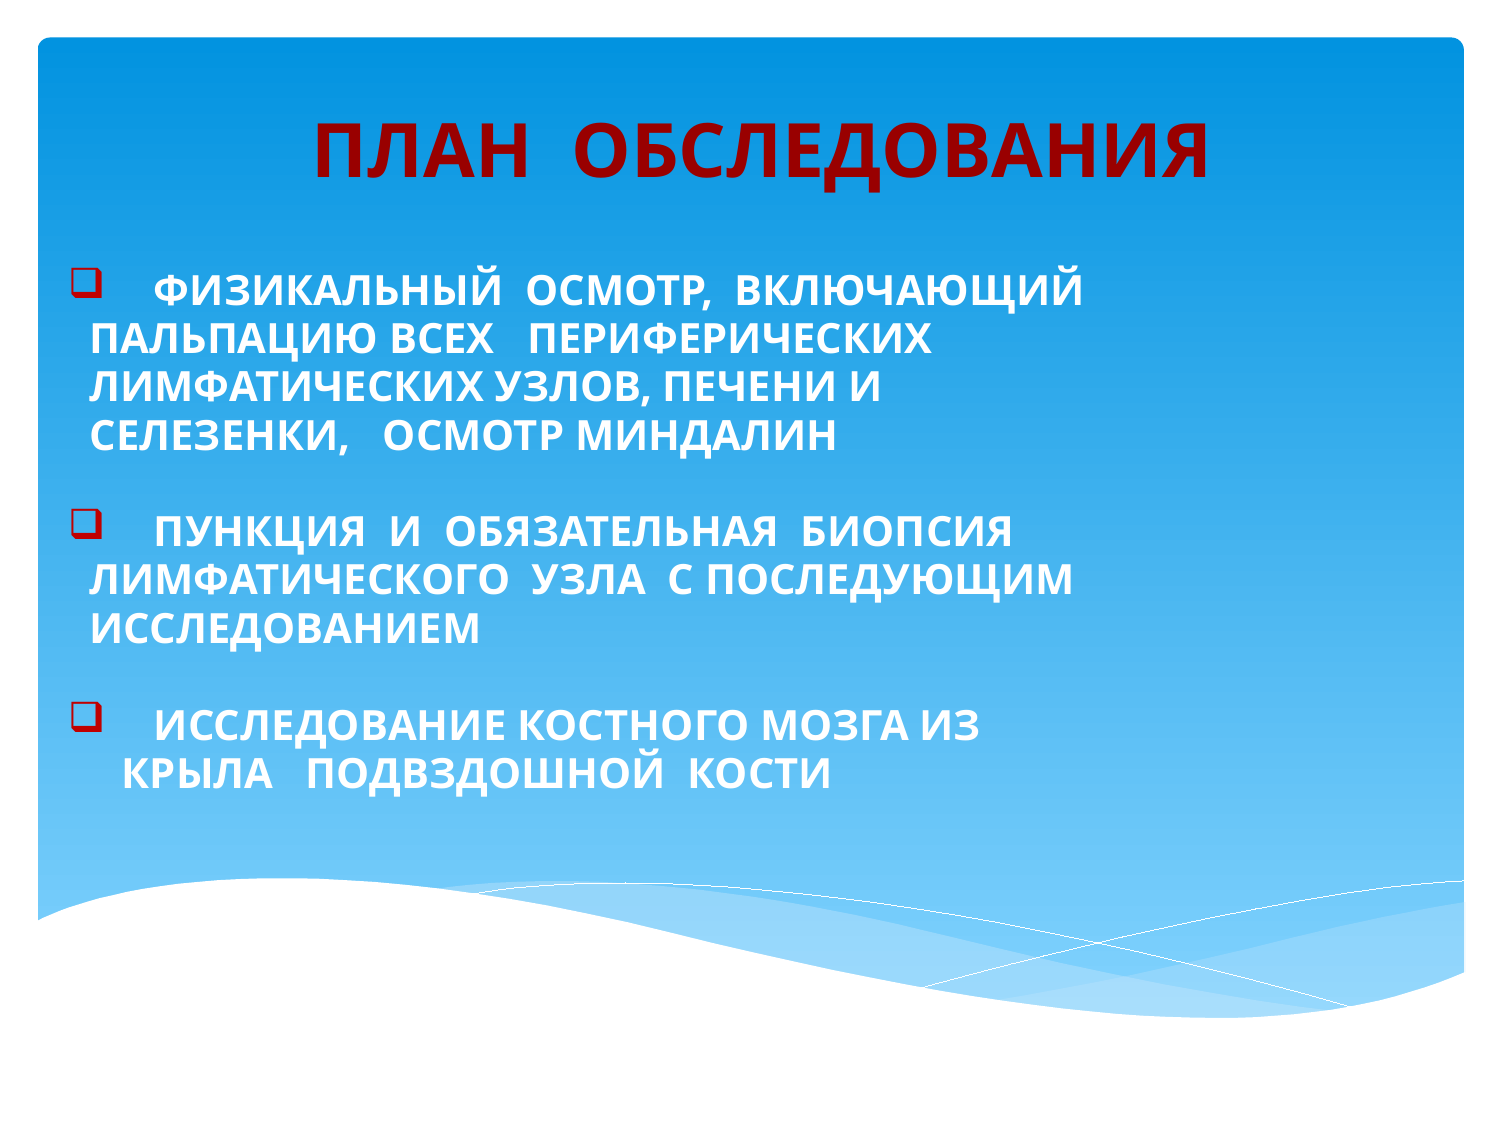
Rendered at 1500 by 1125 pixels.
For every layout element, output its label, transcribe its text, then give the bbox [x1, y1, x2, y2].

subtitle ФИЗИКАЛЬНЫЙ ОСМОТР, ВКЛЮЧАЮЩИЙ ПАЛЬПАЦИЮ ВСЕХ ПЕРИФЕРИЧЕСКИХ ЛИМФАТИЧЕСКИХ УЗЛОВ, ПЕЧЕНИ И СЕЛЕЗЕНКИ, ОСМОТР МИНДАЛИН ПУНКЦИЯ И ОБЯЗАТЕЛЬНАЯ БИОПСИЯ ЛИМФАТИЧЕСКОГО УЗЛА С ПОСЛЕДУЮЩИМ ИССЛЕДОВАНИЕМ ИССЛЕДОВАНИЕ КОСТНОГО МОЗГА ИЗ КРЫЛА ПОДВЗДОШНОЙ КОСТИ [53, 212, 1500, 1125]
title ПЛАН ОБСЛЕДОВАНИЯ [125, 24, 1400, 200]
